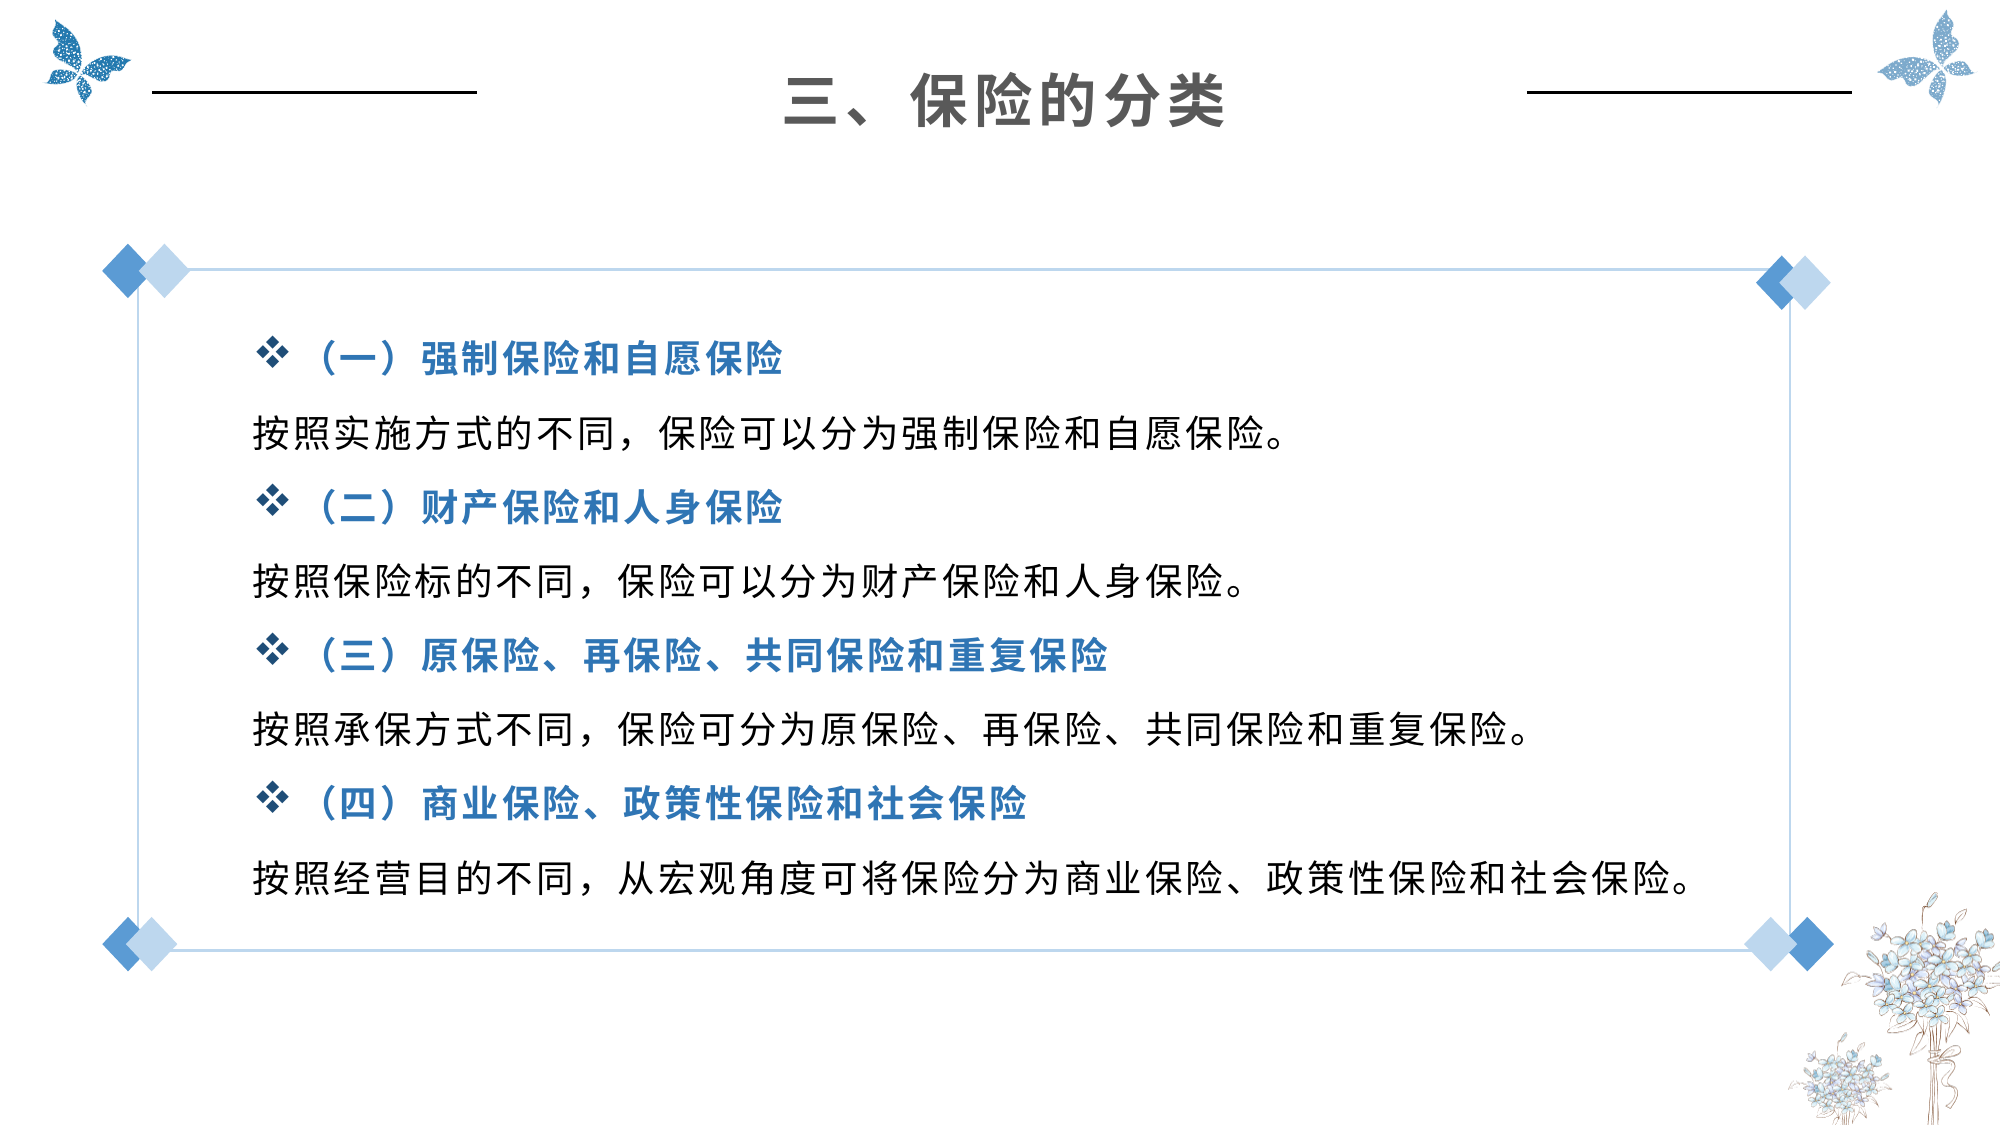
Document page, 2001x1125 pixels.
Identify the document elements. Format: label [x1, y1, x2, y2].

text_box [151, 55, 1852, 142]
picture [1788, 892, 2000, 1125]
text_box [102, 243, 1834, 972]
